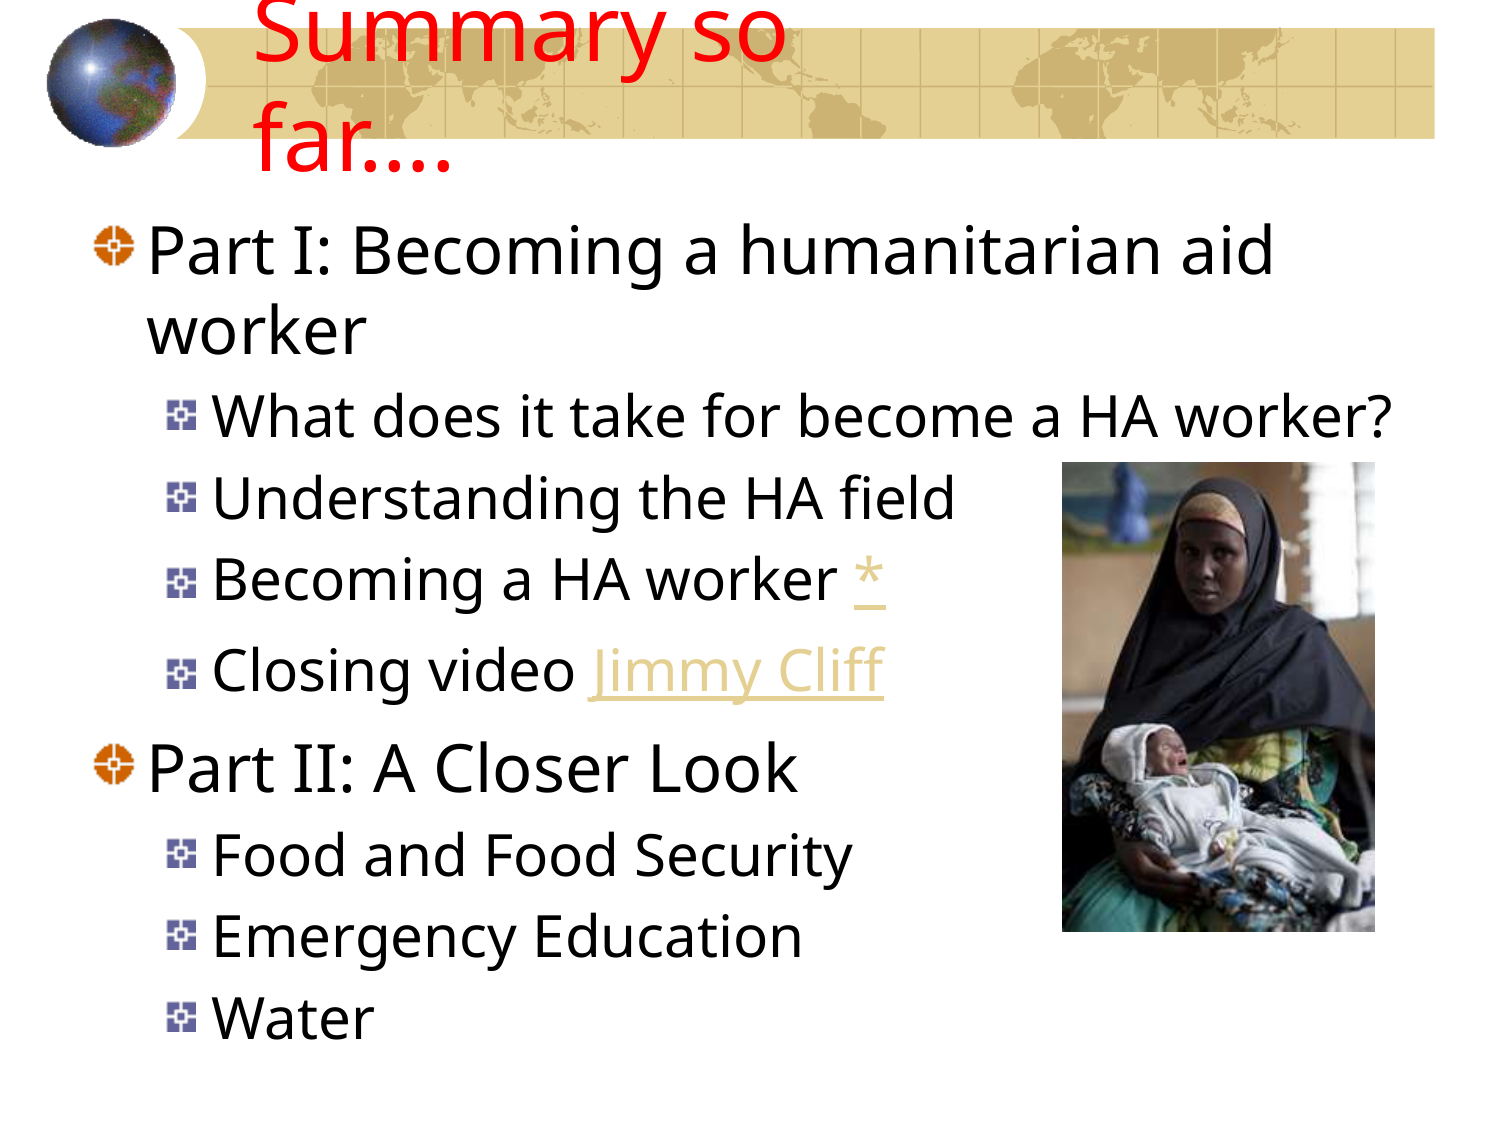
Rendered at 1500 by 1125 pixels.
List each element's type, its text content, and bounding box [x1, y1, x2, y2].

title Summary so far…. [237, 24, 1026, 136]
picture [165, 398, 196, 430]
list Part I: Becoming a humanitarian aid worker What does it take for become a HA worker? Understanding the HA field Becoming a HA worker * Closing video Jimmy Cliff Part II: A Closer Look Food and Food Security Emergency Education Water [74, 199, 1476, 1028]
picture [90, 224, 137, 271]
picture [165, 918, 196, 950]
picture [165, 657, 196, 689]
picture [165, 566, 196, 598]
picture [165, 480, 196, 512]
picture [165, 1000, 196, 1032]
picture [165, 837, 196, 868]
picture [90, 742, 137, 790]
picture [1062, 462, 1376, 932]
picture [42, 14, 190, 151]
